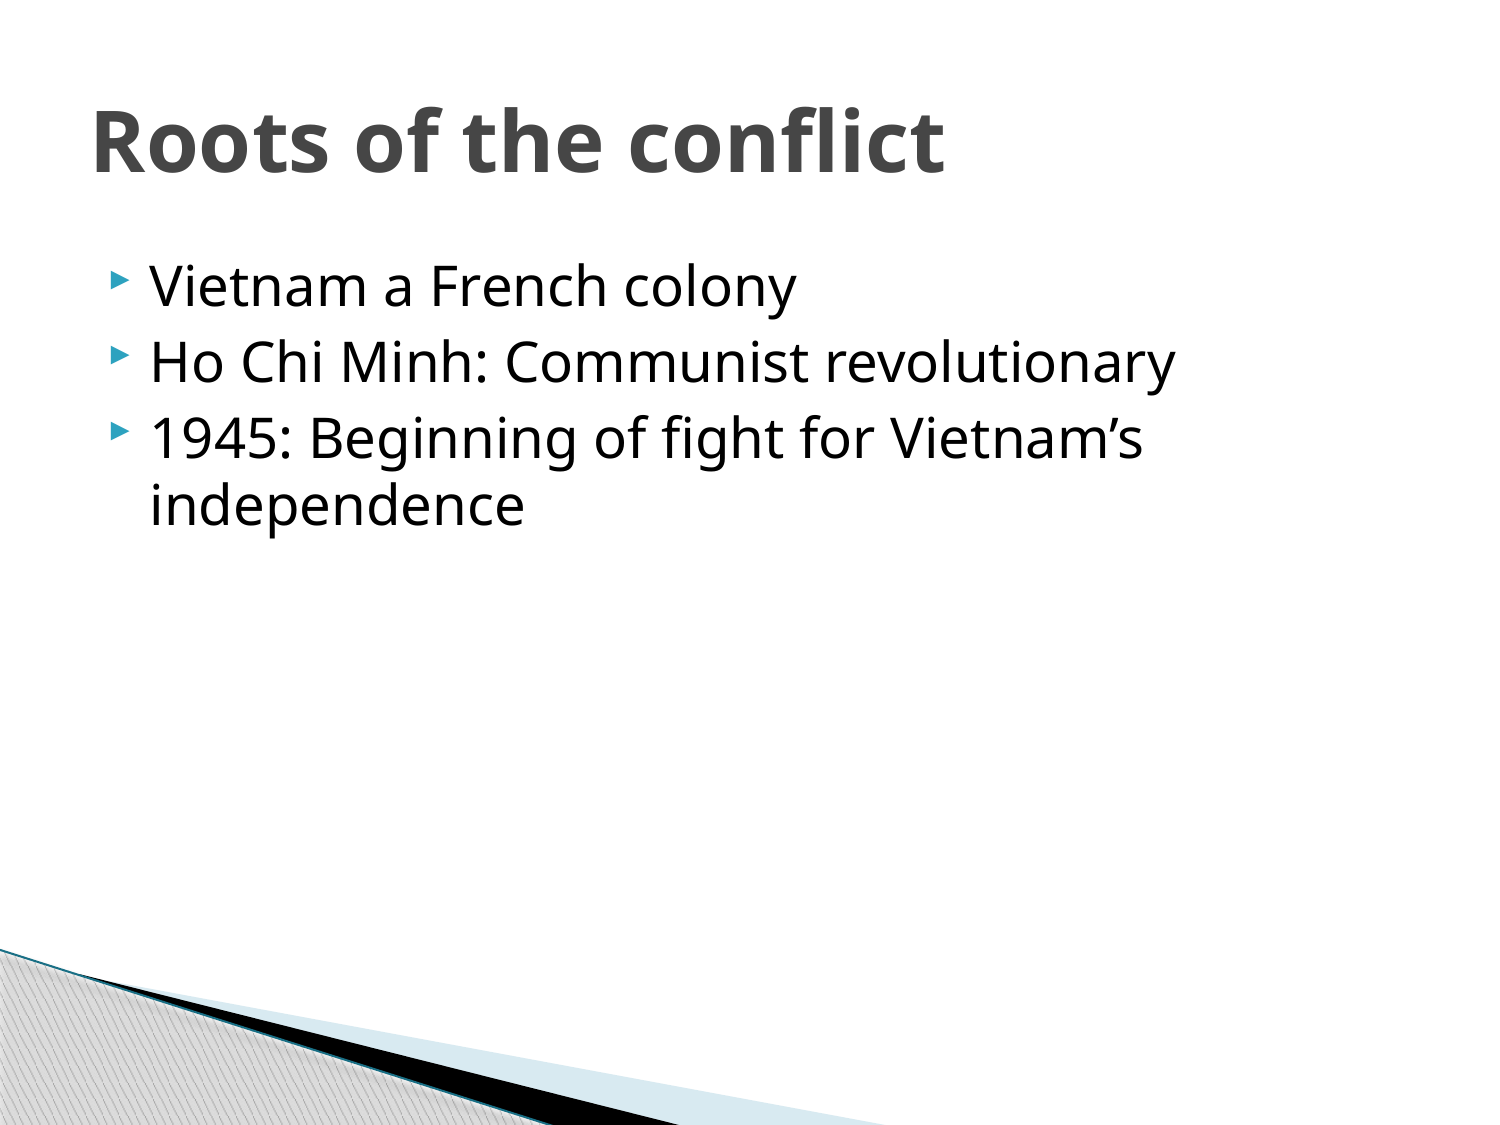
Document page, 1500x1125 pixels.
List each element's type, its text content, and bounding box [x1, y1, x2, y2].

list Vietnam a French colony Ho Chi Minh: Communist revolutionary 1945: Beginning of fight for Vietnam’s independence [75, 243, 1425, 986]
title Roots of the conflict [75, 45, 1425, 233]
